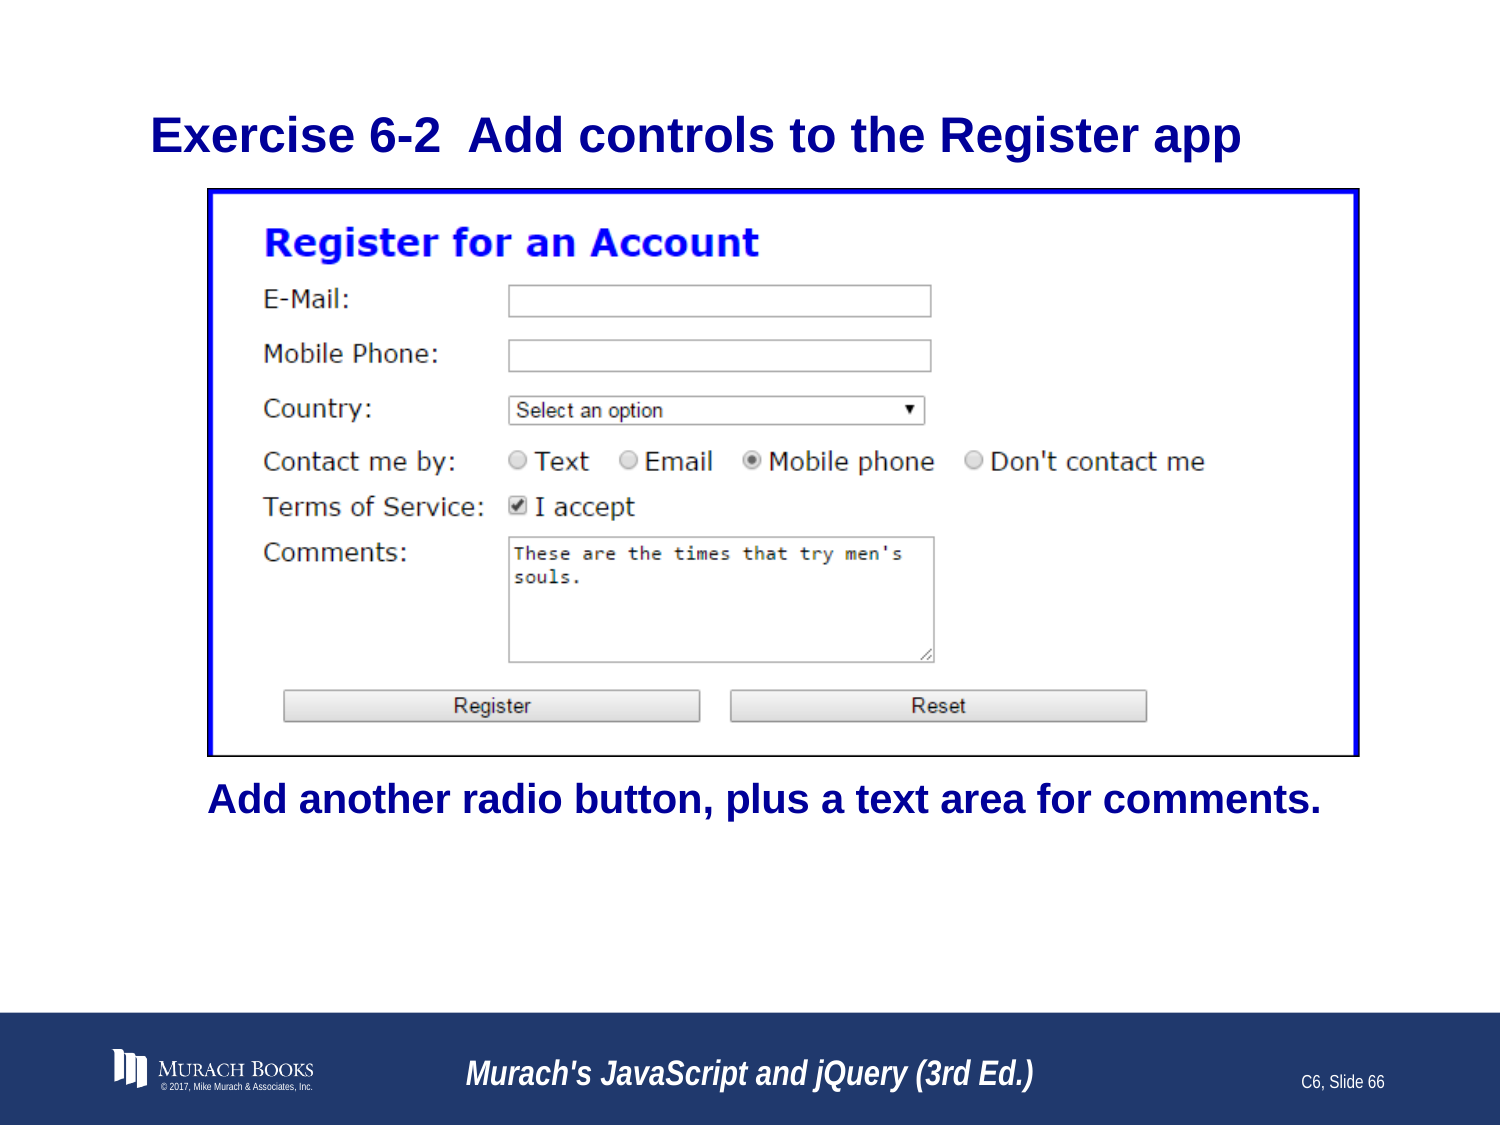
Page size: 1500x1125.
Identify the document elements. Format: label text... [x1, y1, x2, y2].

slide_number Murach's JavaScript and jQuery (3rd Ed.) [463, 1025, 1050, 1100]
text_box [149, 187, 1360, 836]
slide_number C6, Slide 66 [1087, 1025, 1400, 1100]
footer © 2017, Mike Murach & Associates, Inc. [12, 1025, 463, 1100]
title Exercise 6-2 Add controls to the Register app [150, 102, 1350, 164]
